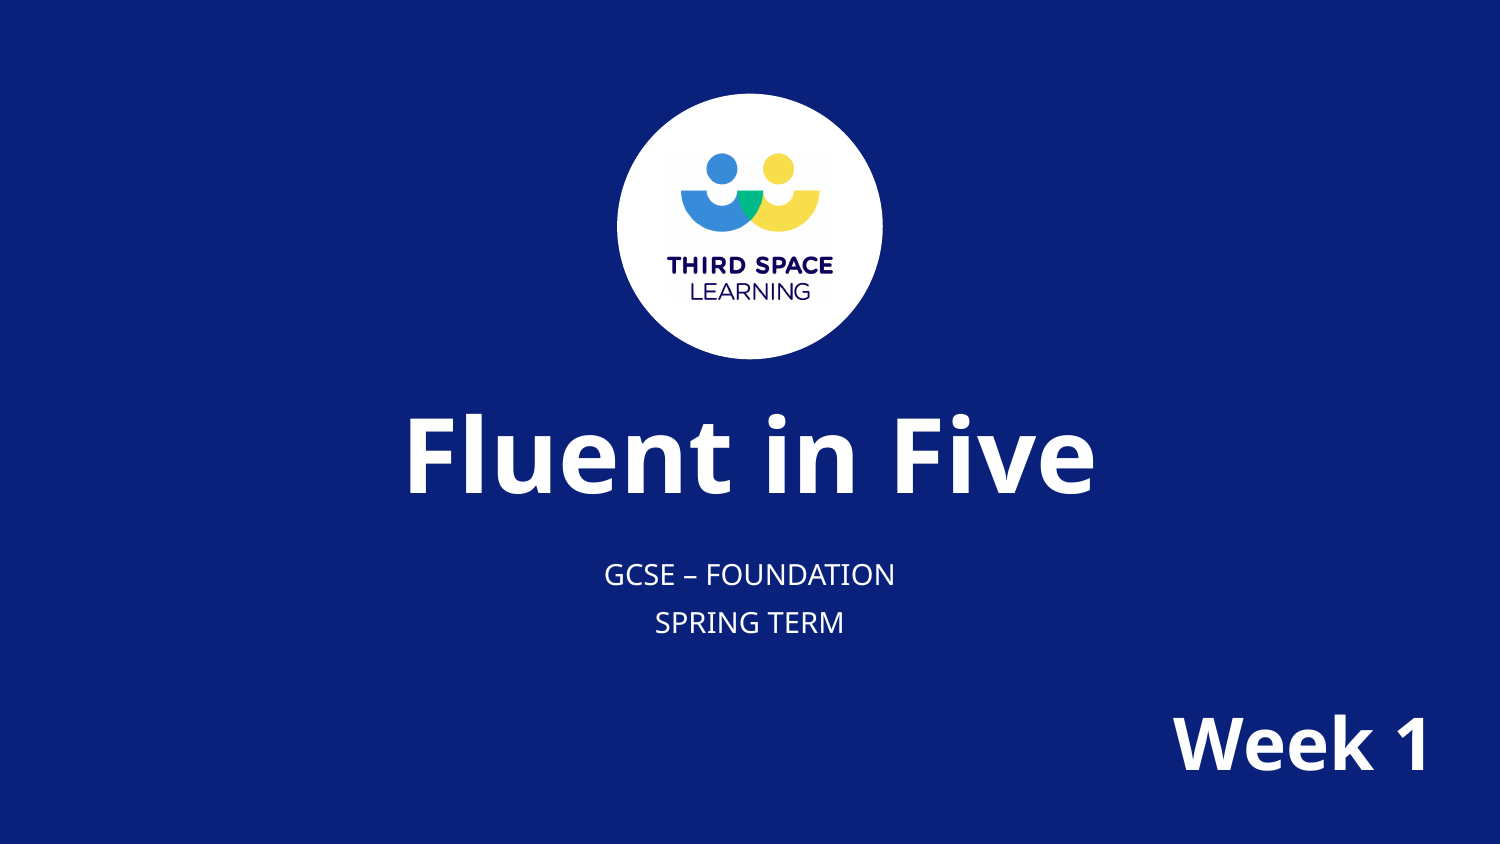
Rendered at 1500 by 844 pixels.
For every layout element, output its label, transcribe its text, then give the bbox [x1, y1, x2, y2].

text_box Week 1 [332, 682, 1451, 800]
picture [667, 153, 833, 300]
